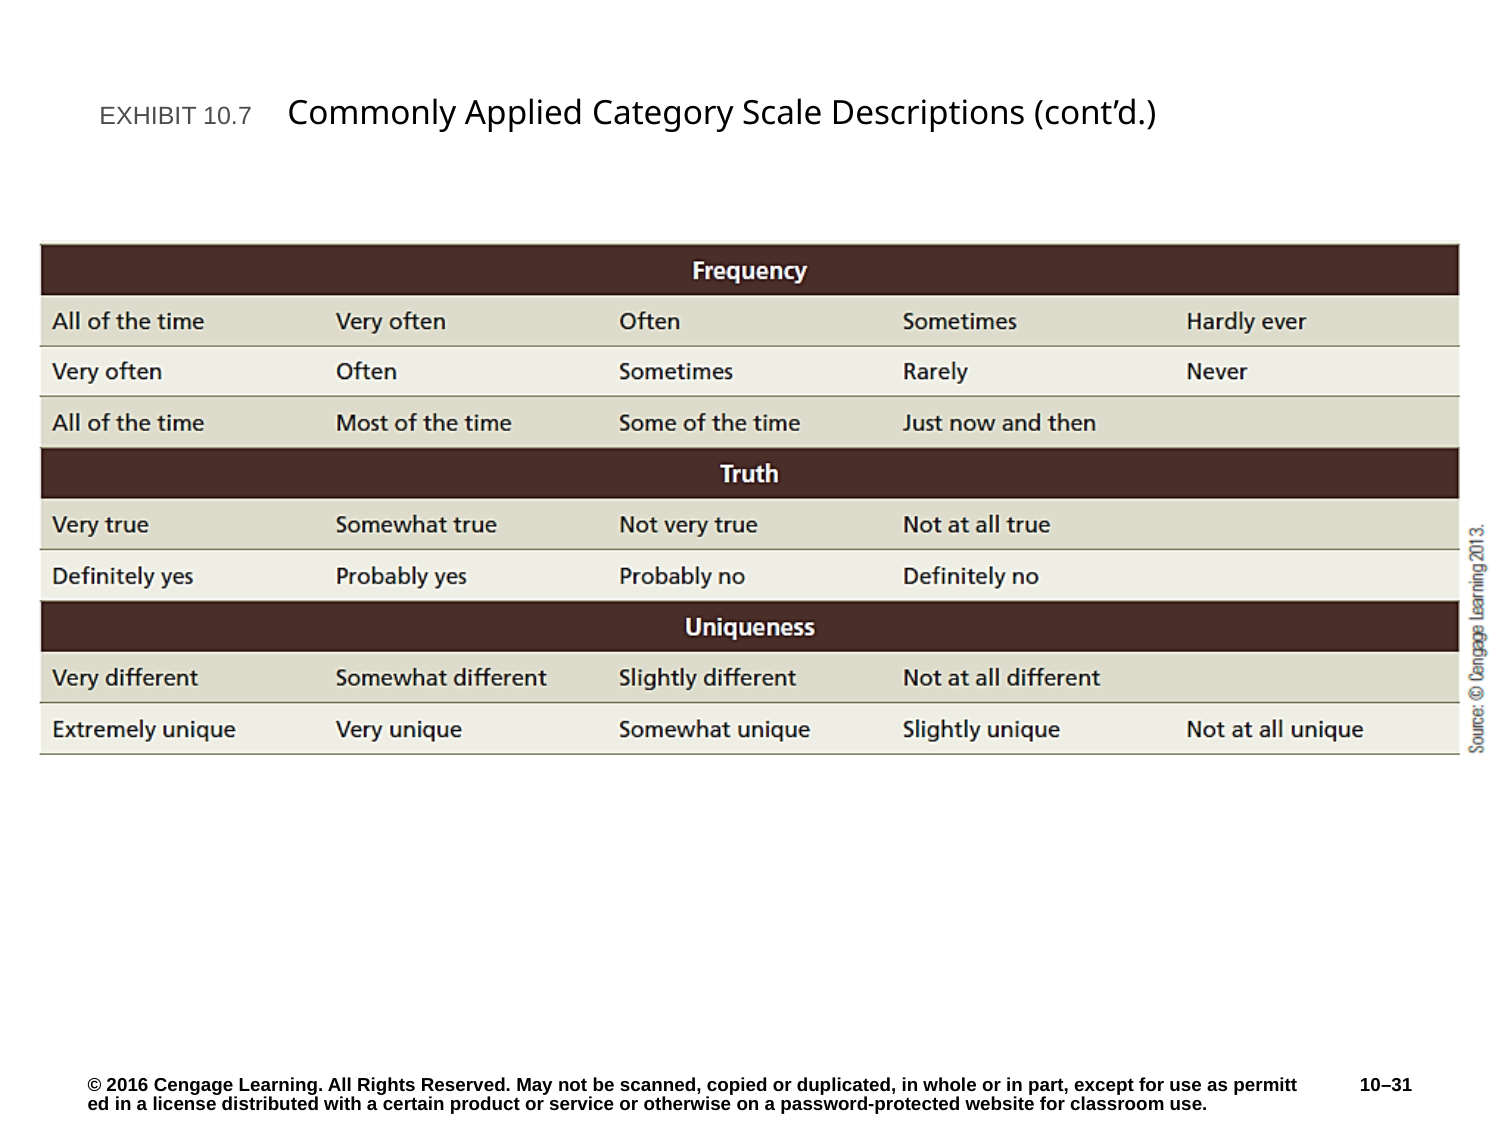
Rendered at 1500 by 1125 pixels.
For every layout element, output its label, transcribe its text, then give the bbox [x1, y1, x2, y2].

slide_number 10–31 [1050, 1042, 1413, 1103]
picture [37, 240, 1490, 759]
footer © 2016 Cengage Learning. All Rights Reserved. May not be scanned, copied or duplicated, in whole or in part, except for use as permitted in a license distributed with a certain product or service or otherwise on a password-protected website for classroom use. [87, 1057, 1050, 1103]
text_box EXHIBIT 10.7 Commonly Applied Category Scale Descriptions (cont’d.) [84, 84, 1414, 139]
